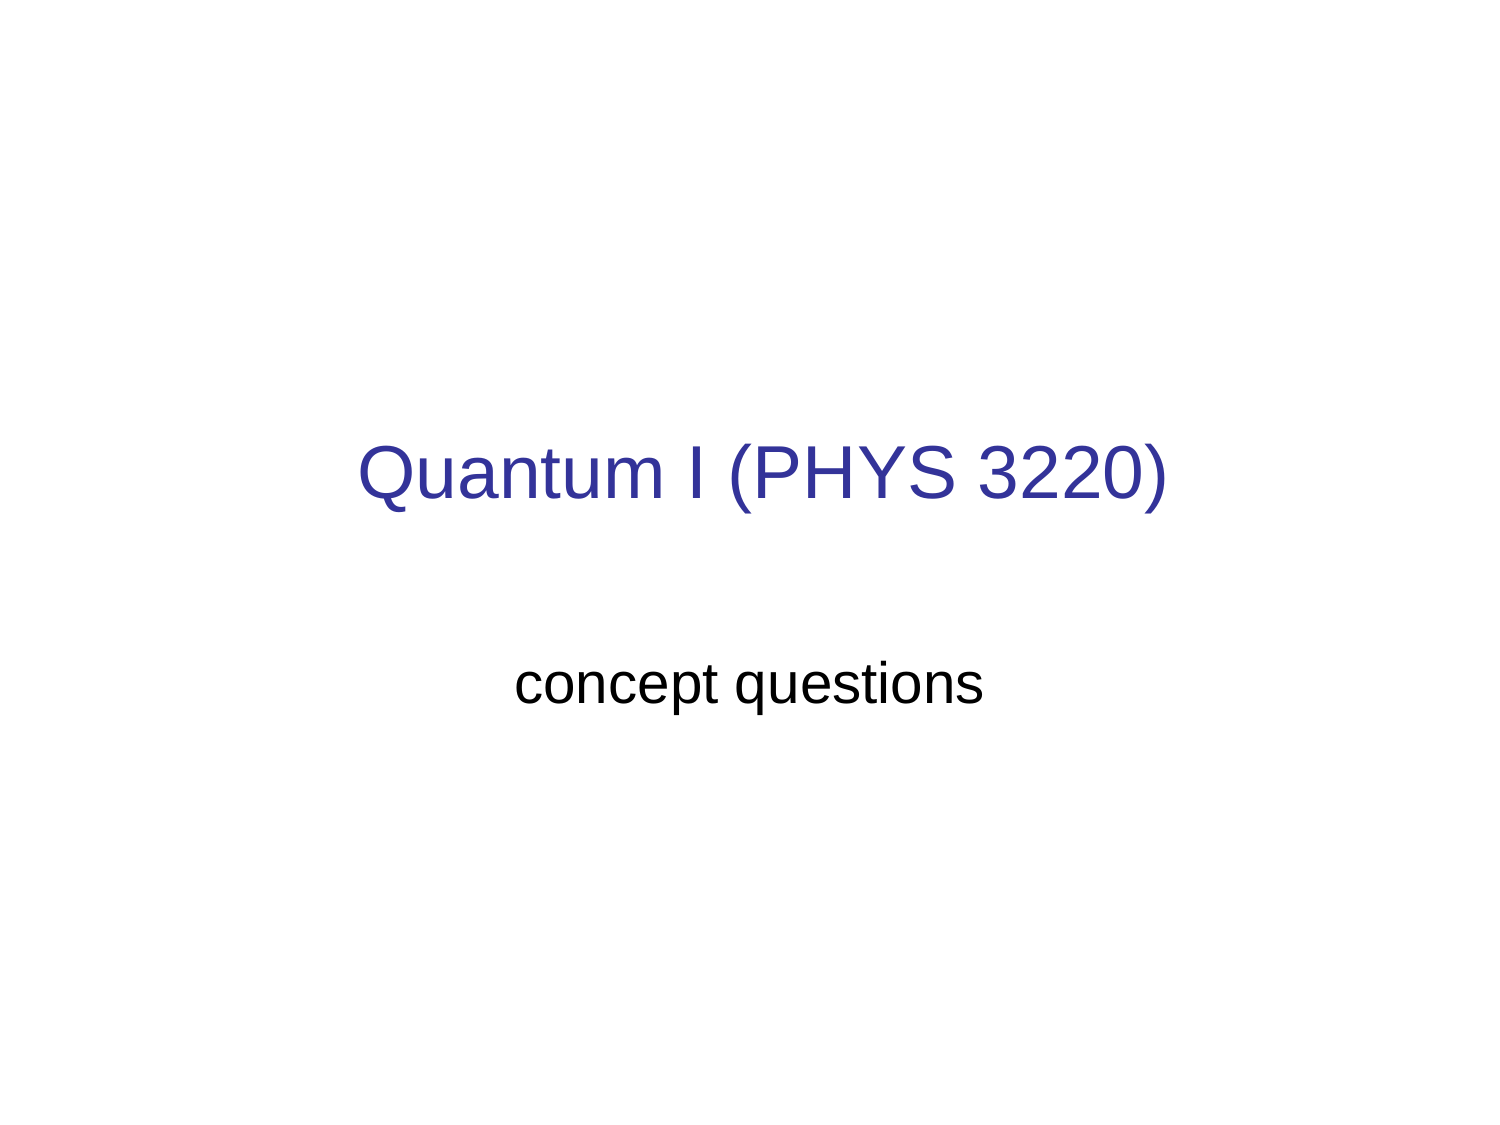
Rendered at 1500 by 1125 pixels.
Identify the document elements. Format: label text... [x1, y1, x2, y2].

subtitle concept questions [225, 637, 1275, 925]
title Quantum I (PHYS 3220) [112, 375, 1388, 563]
